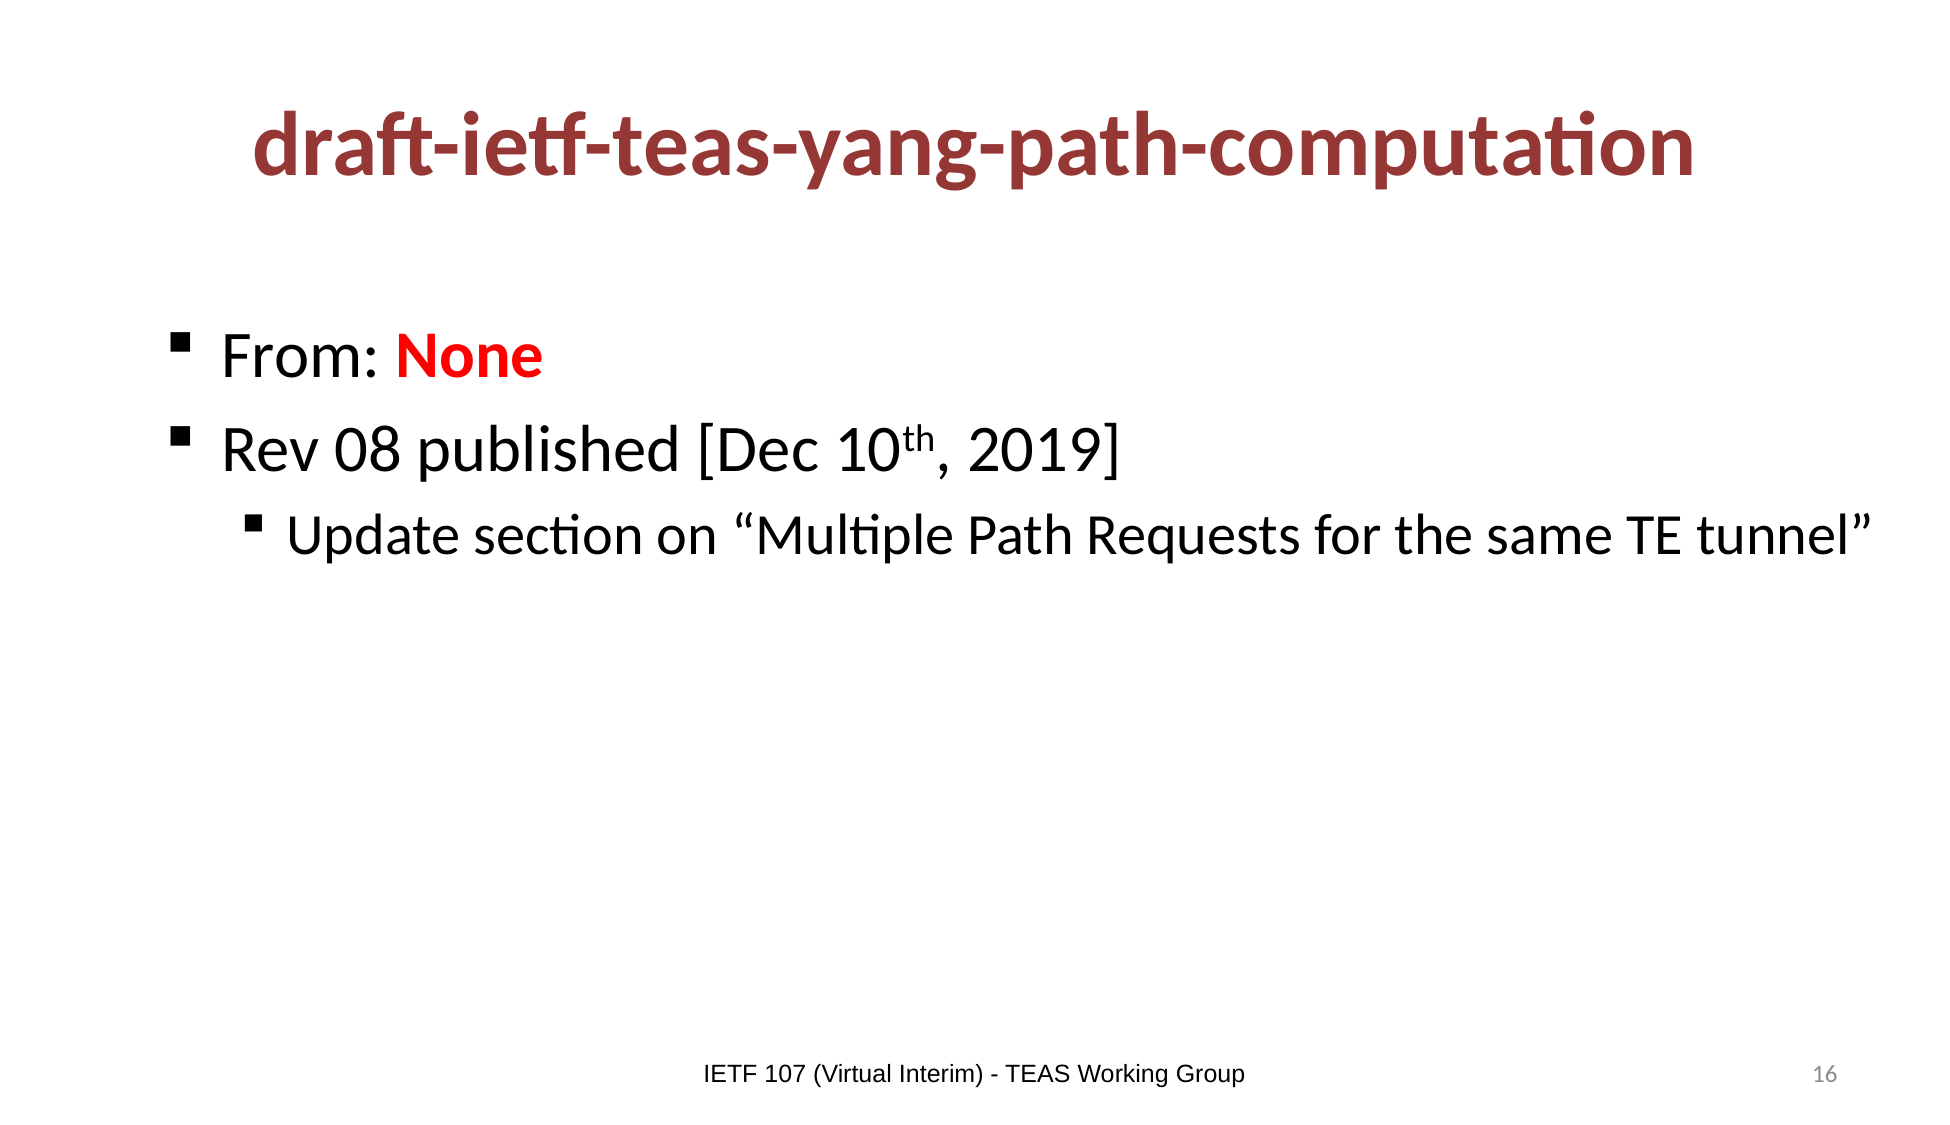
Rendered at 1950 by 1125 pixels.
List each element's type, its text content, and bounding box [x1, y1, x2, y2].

footer IETF 107 (Virtual Interim) - TEAS Working Group [666, 1046, 1284, 1103]
title draft-ietf-teas-yang-path-computation [97, 45, 1853, 233]
slide_number 16 [1397, 1046, 1853, 1103]
text_box From: None Rev 08 published [Dec 10th, 2019] Update section on “Multiple Path Requests for the same TE tunnel” [149, 303, 1905, 1046]
